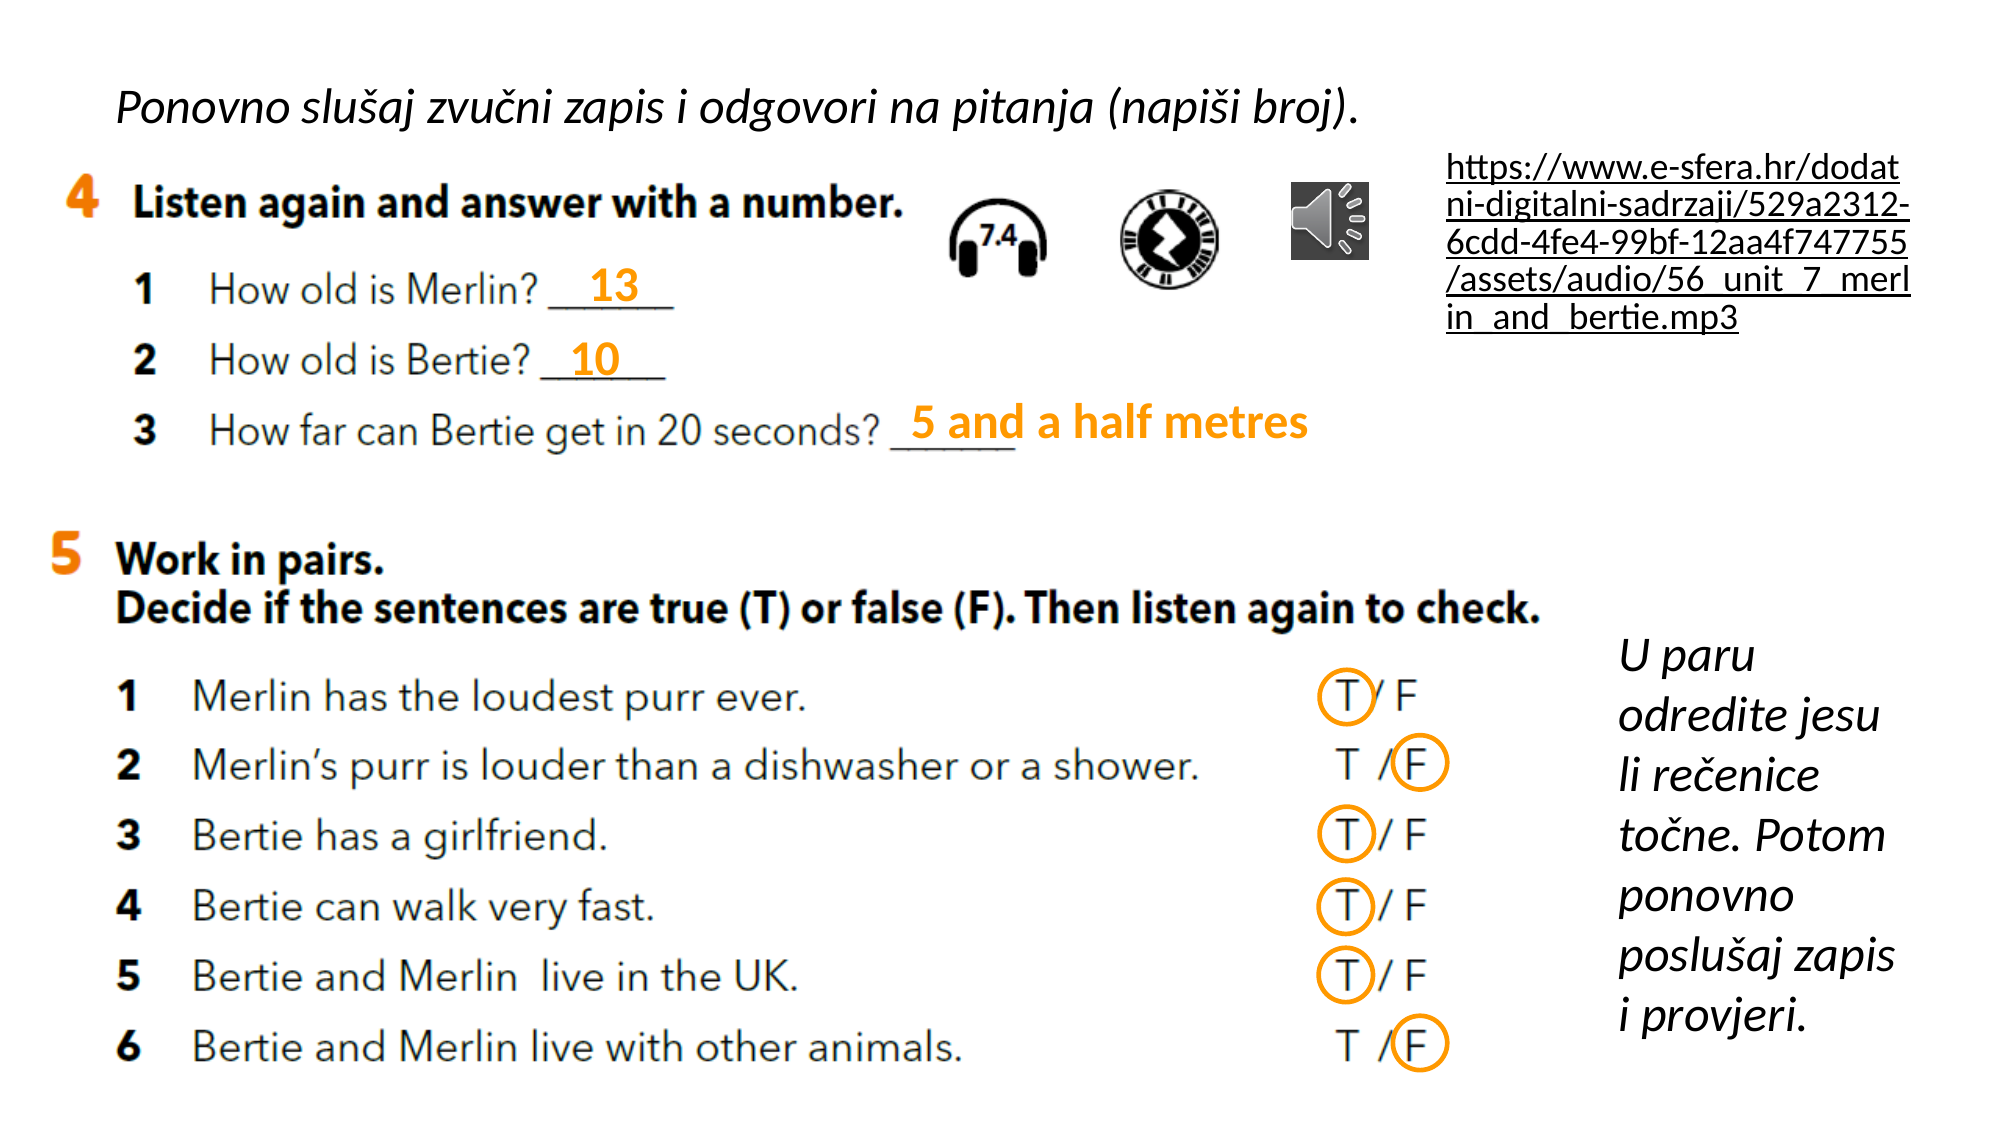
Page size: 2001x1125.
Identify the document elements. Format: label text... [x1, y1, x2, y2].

text_box U paru odredite jesu li rečenice točne. Potom ponovno poslušaj zapis i provjeri. [1603, 613, 1930, 1049]
text_box https://www.e-sfera.hr/dodatni-digitalni-sadrzaji/529a2312-6cdd-4fe4-99bf-12aa4f747755/assets/audio/56_unit_7_merlin_and_bertie.mp3 [1431, 134, 1930, 240]
text_box 5 and a half metres [1230, 381, 1344, 457]
picture [1290, 181, 1371, 261]
picture [43, 514, 1552, 1099]
text_box Ponovno slušaj zvučni zapis i odgovori na pitanja (napiši broj). [100, 65, 1553, 141]
picture [43, 141, 1230, 461]
